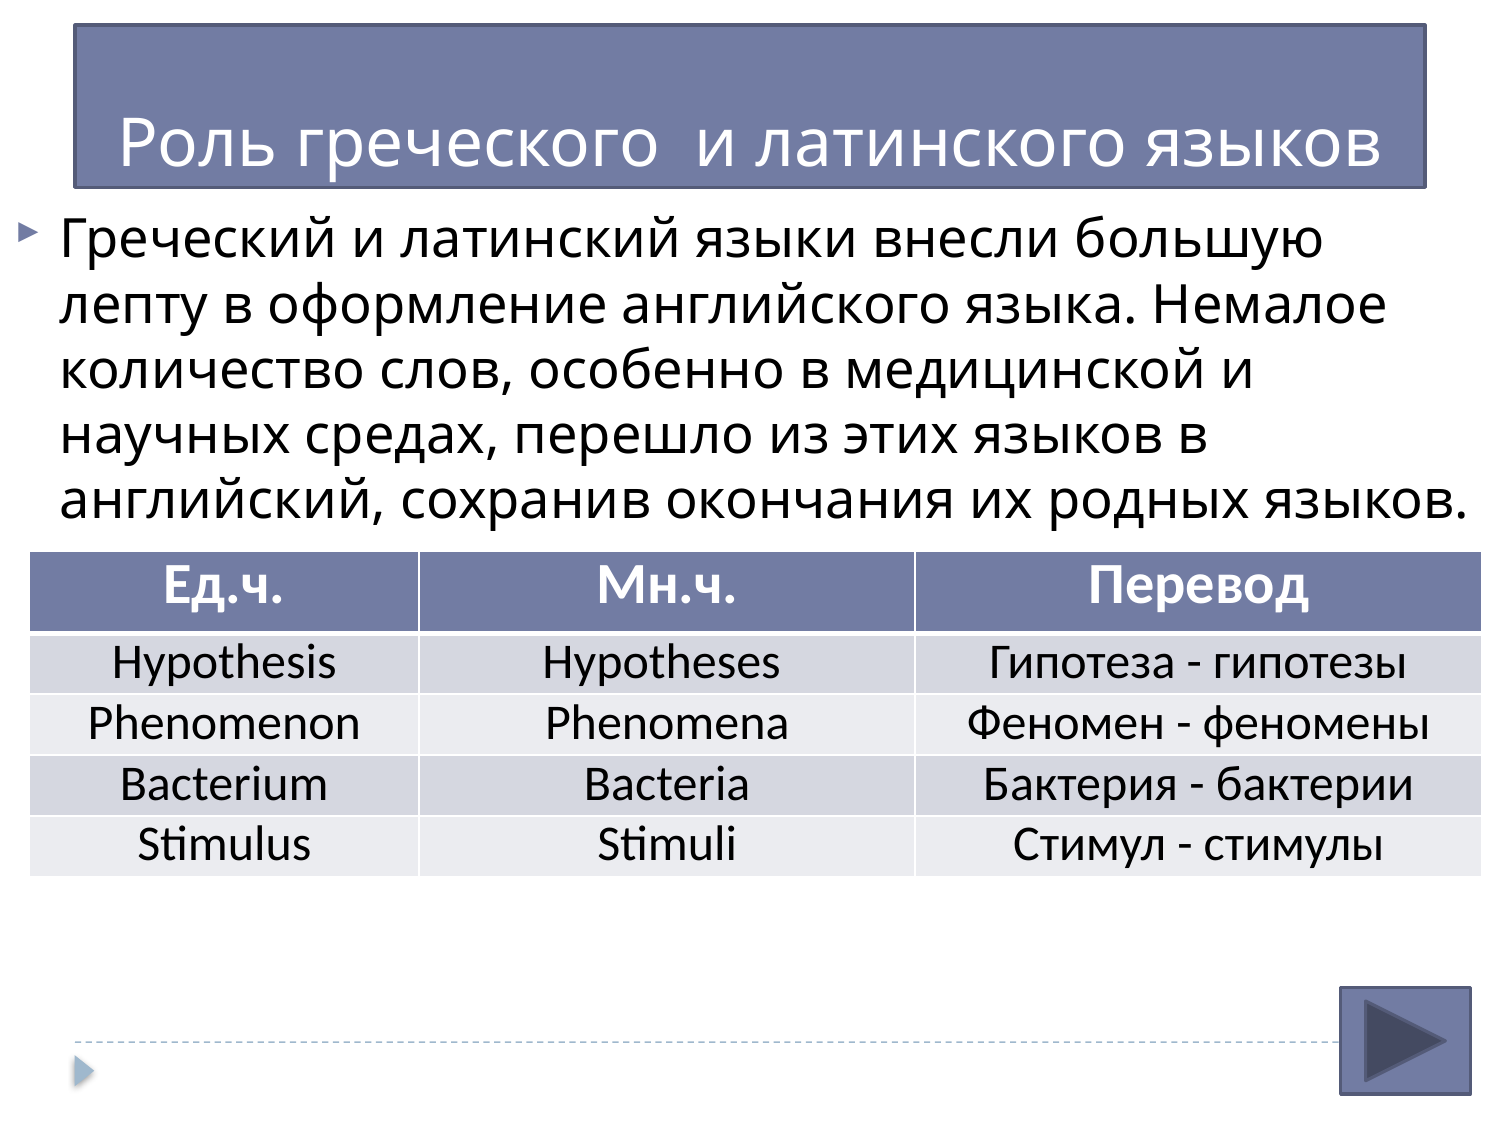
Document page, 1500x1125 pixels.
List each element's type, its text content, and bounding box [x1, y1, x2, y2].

title Роль греческого и латинского языков [73, 23, 1427, 189]
table_cell Hypothesis [30, 636, 418, 693]
table_cell Bacteria [420, 756, 914, 815]
table_cell Hypotheses [420, 636, 914, 693]
table_cell Бактерия - бактерии [916, 756, 1481, 815]
table_cell Stimuli [420, 817, 914, 876]
table_header Перевод [916, 552, 1481, 631]
table_cell Stimulus [30, 817, 418, 876]
table_cell Феномен - феномены [916, 695, 1481, 754]
table_cell Гипотеза - гипотезы [916, 636, 1481, 693]
table_cell Phenomenon [30, 695, 418, 754]
table_cell Bacterium [30, 756, 418, 815]
text_box [1339, 986, 1472, 1096]
table_header Мн.ч. [420, 552, 914, 631]
table_cell Стимул - стимулы [916, 817, 1481, 876]
table_header Ед.ч. [30, 552, 418, 631]
table_cell Phenomena [420, 695, 914, 754]
list Греческий и латинский языки внесли большую лепту в оформление английского языка. Немалое количество слов, особенно в медицинской и научных средах, перешло из этих языков в английский, сохранив окончания их родных языков. [0, 196, 1500, 1007]
